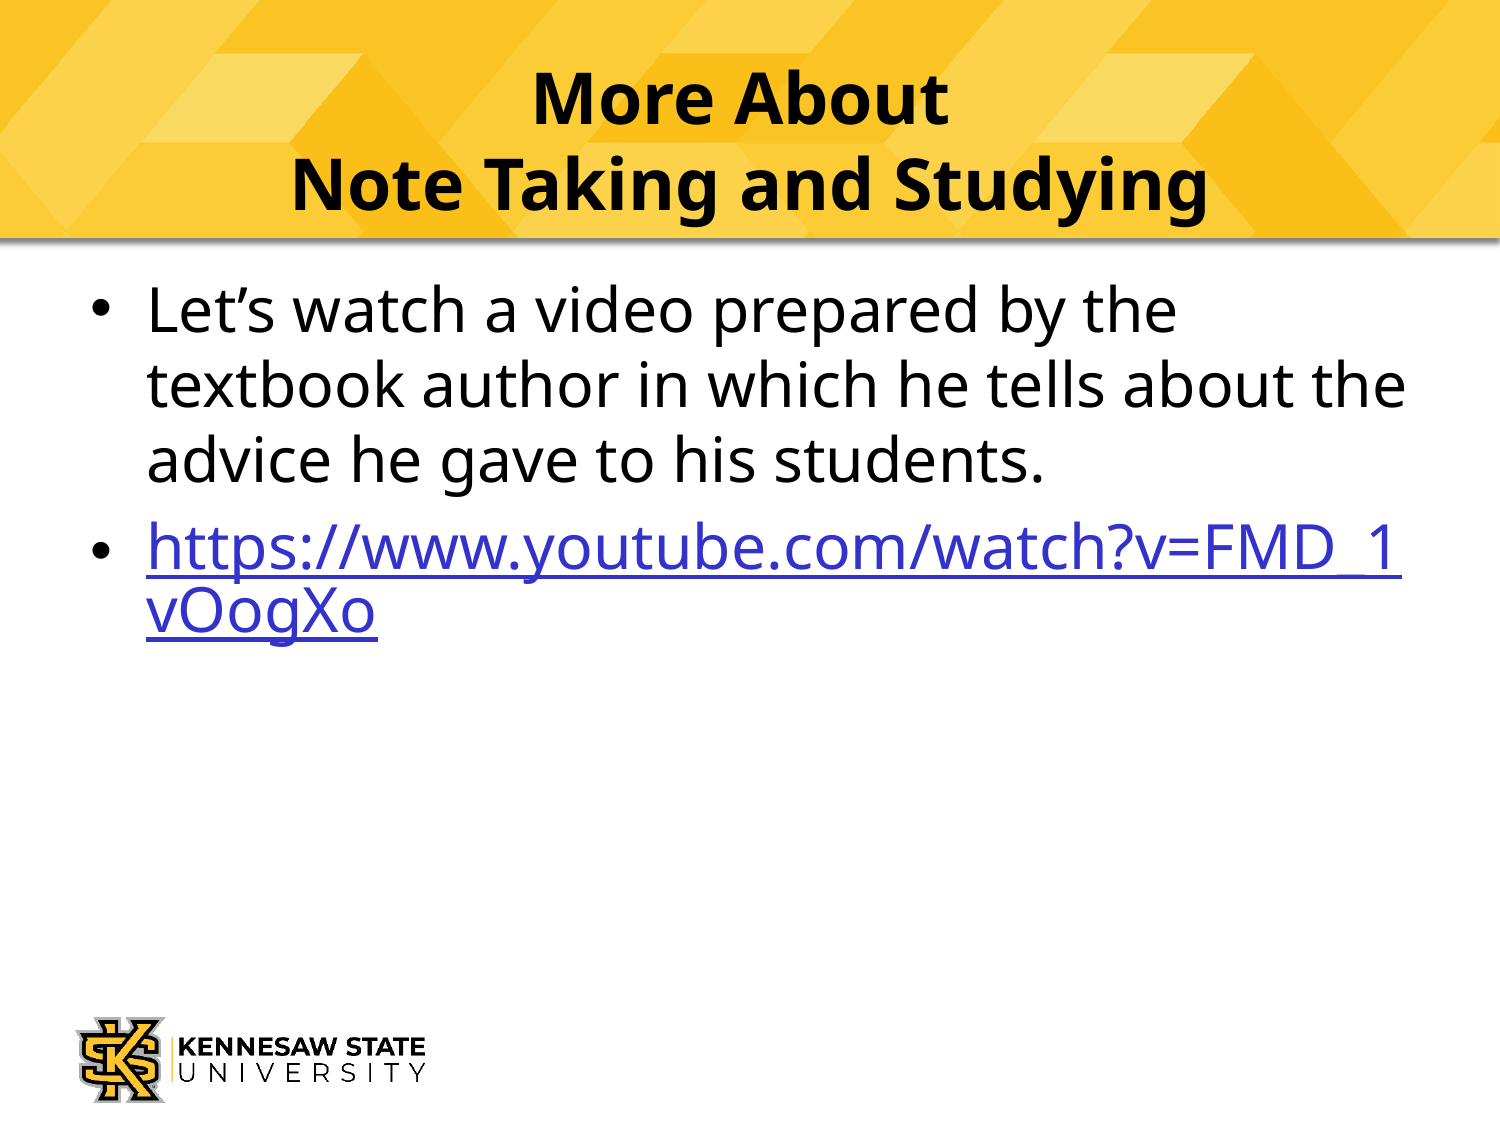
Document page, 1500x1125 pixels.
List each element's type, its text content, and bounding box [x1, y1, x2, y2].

list Let’s watch a video prepared by the textbook author in which he tells about the advice he gave to his students. https://www.youtube.com/watch?v=FMD_1vOogXo [75, 262, 1425, 1005]
picture [0, 0, 1500, 251]
title More About Note Taking and Studying [75, 45, 1425, 233]
picture [75, 1017, 425, 1103]
